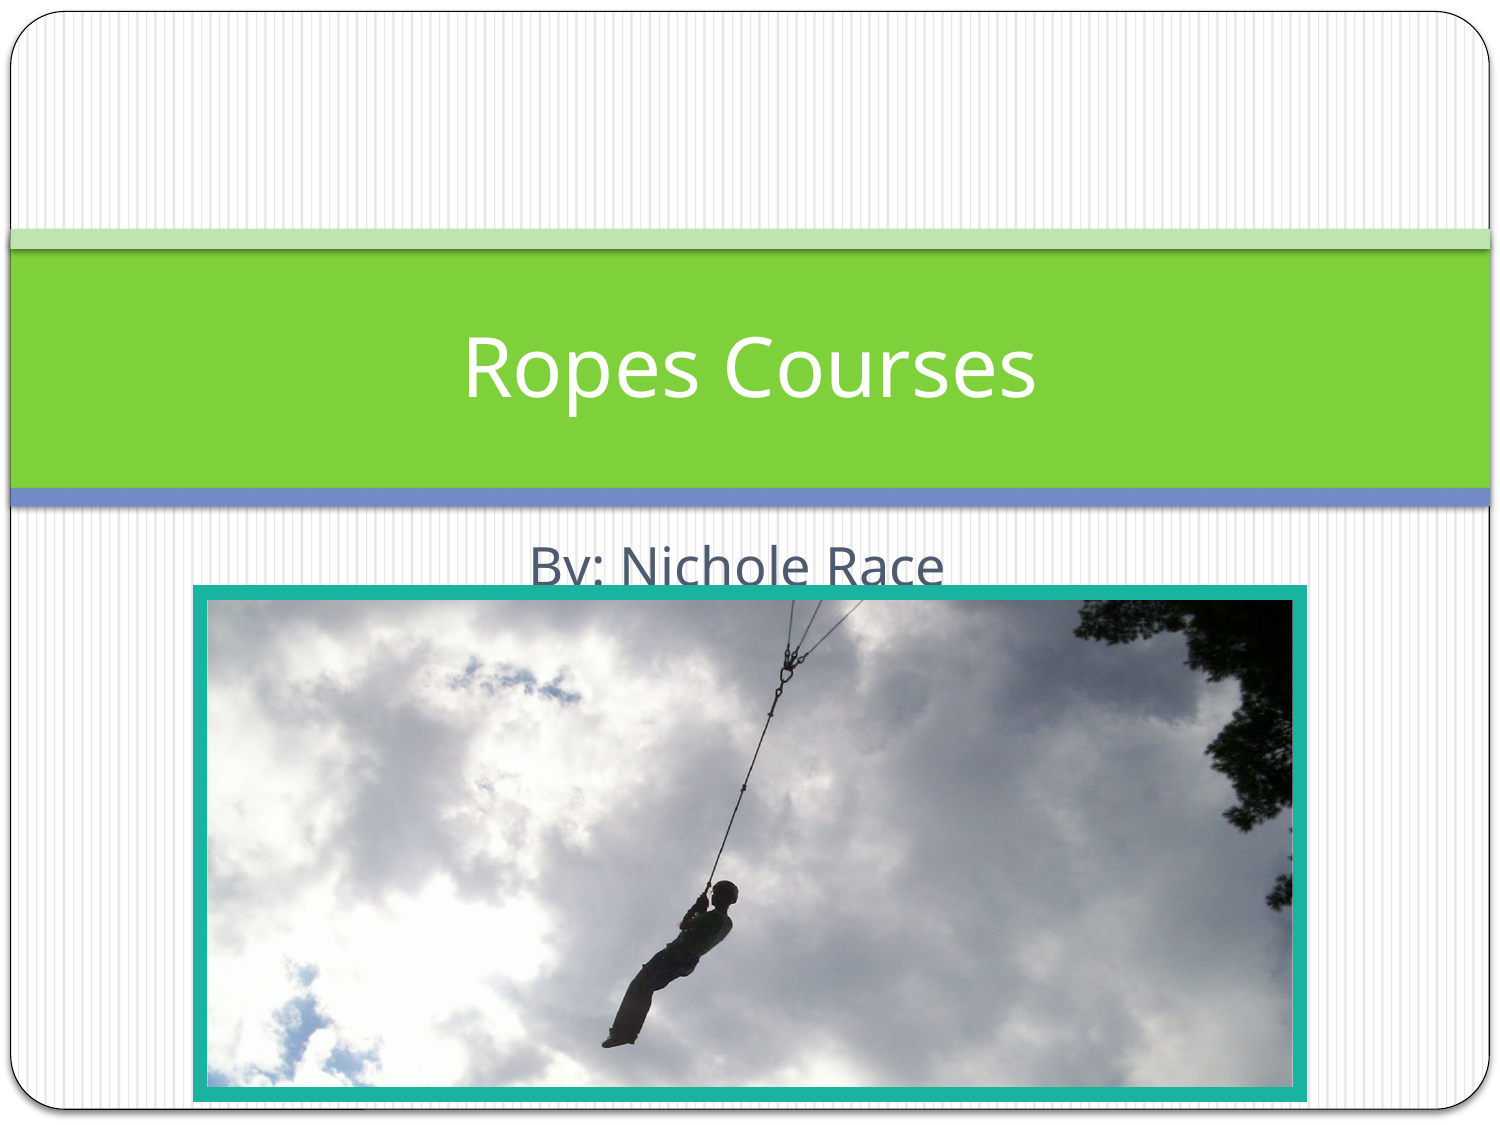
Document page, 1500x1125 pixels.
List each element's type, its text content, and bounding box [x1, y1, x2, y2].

title Ropes Courses [75, 247, 1425, 489]
picture [207, 599, 1293, 1088]
subtitle By: Nichole Race [212, 525, 1263, 585]
